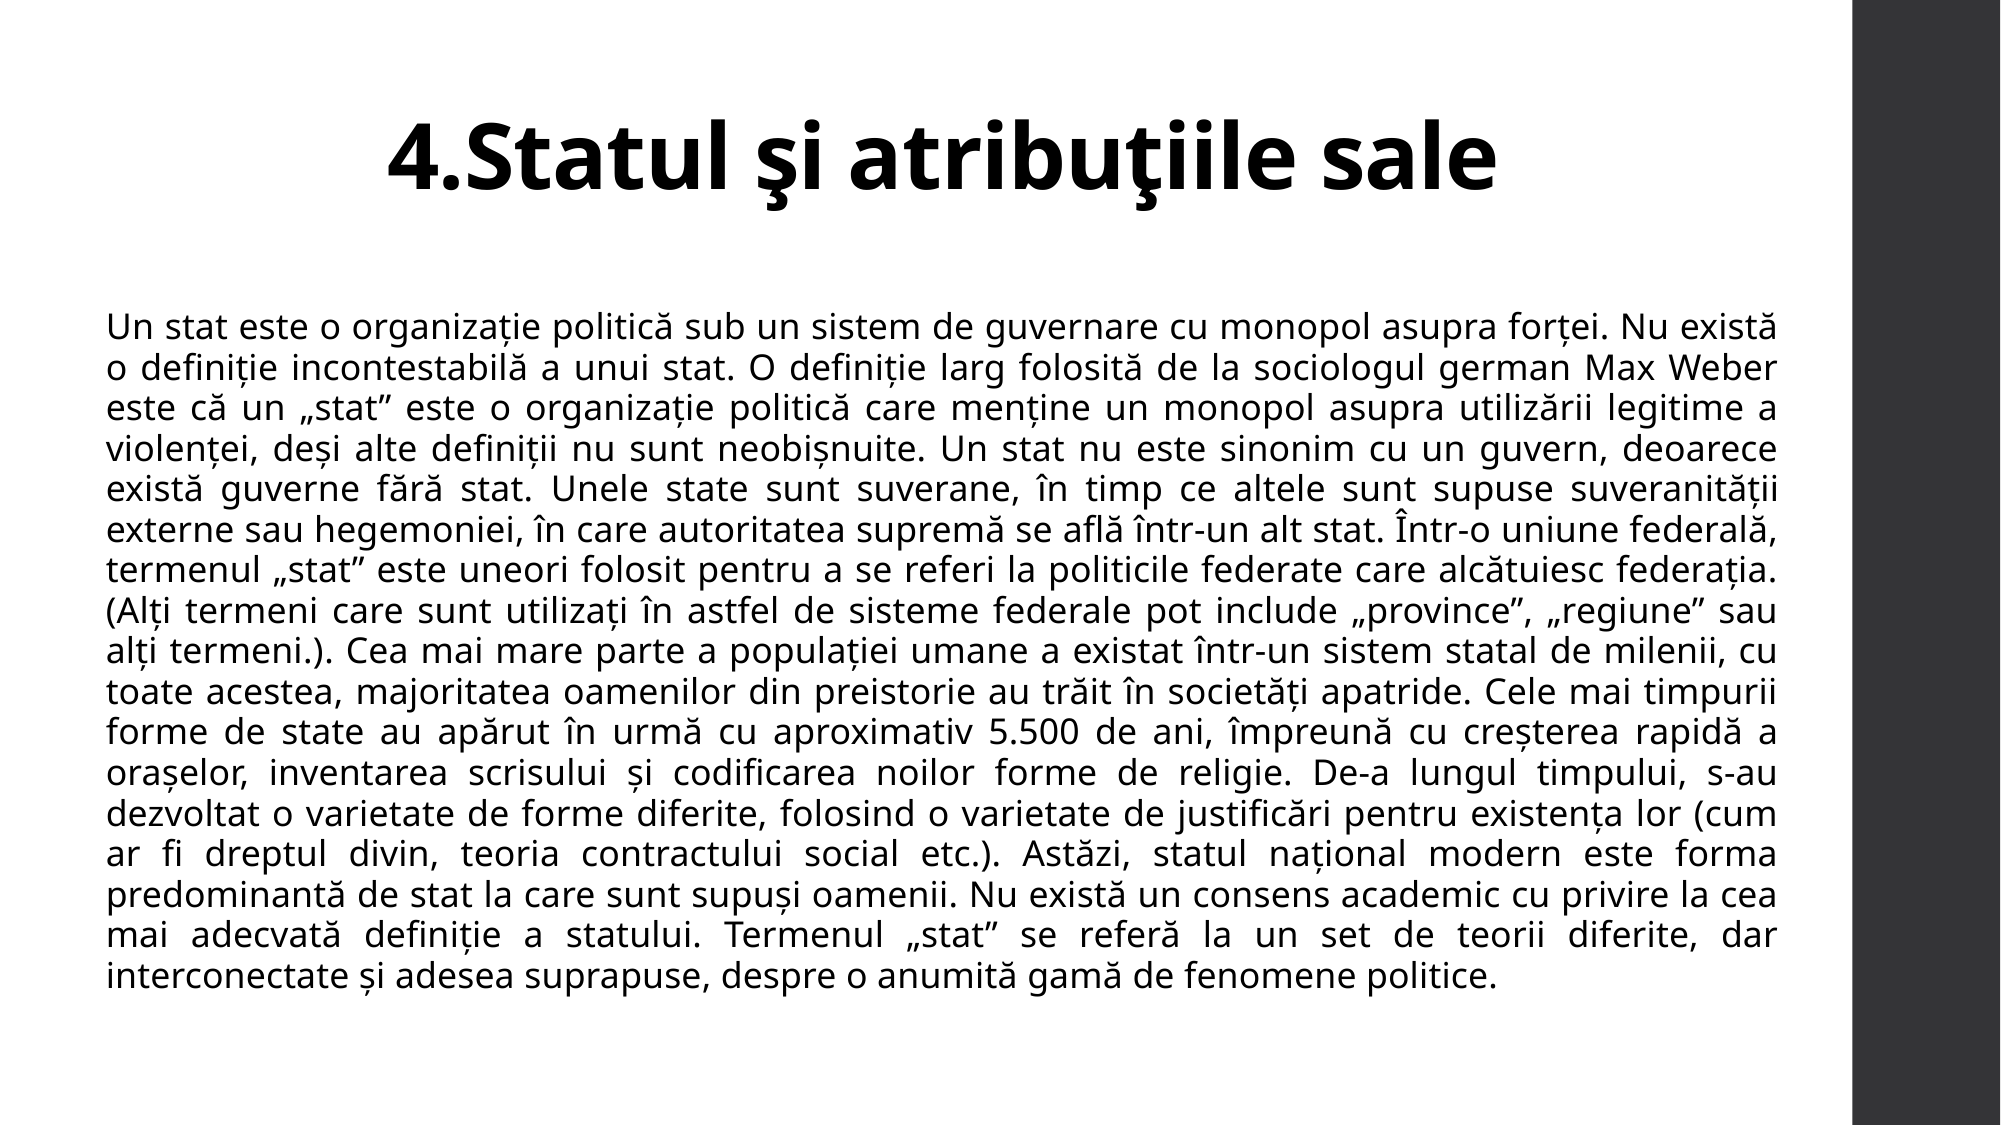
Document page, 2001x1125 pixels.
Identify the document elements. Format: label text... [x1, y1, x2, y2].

list Un stat este o organizație politică sub un sistem de guvernare cu monopol asupra forței. Nu există o definiție incontestabilă a unui stat. O definiție larg folosită de la sociologul german Max Weber este că un „stat” este o organizație politică care menține un monopol asupra utilizării legitime a violenței, deși alte definiții nu sunt neobișnuite. Un stat nu este sinonim cu un guvern, deoarece există guverne fără stat. Unele state sunt suverane, în timp ce altele sunt supuse suveranității externe sau hegemoniei, în care autoritatea supremă se află într-un alt stat. Într-o uniune federală, termenul „stat” este uneori folosit pentru a se referi la politicile federate care alcătuiesc federația. (Alți termeni care sunt utilizați în astfel de sisteme federale pot include „province”, „regiune” sau alți termeni.). Cea mai mare parte a populației umane a existat într-un sistem statal de milenii, cu toate acestea, majoritatea oamenilor din preistorie au trăit în societăți apatride. Cele mai timpurii forme de state au apărut în urmă cu aproximativ 5.500 de ani, împreună cu creșterea rapidă a orașelor, inventarea scrisului și codificarea noilor forme de religie. De-a lungul timpului, s-au dezvoltat o varietate de forme diferite, folosind o varietate de justificări pentru existența lor (cum ar fi dreptul divin, teoria contractului social etc.). Astăzi, statul național modern este forma predominantă de stat la care sunt supuși oamenii. Nu există un consens academic cu privire la cea mai adecvată definiție a statului. Termenul „stat” se referă la un set de teorii diferite, dar interconectate și adesea suprapuse, despre o anumită gamă de fenomene politice. [90, 299, 1797, 1014]
title 4.Statul şi atribuţiile sale [148, 0, 1739, 218]
